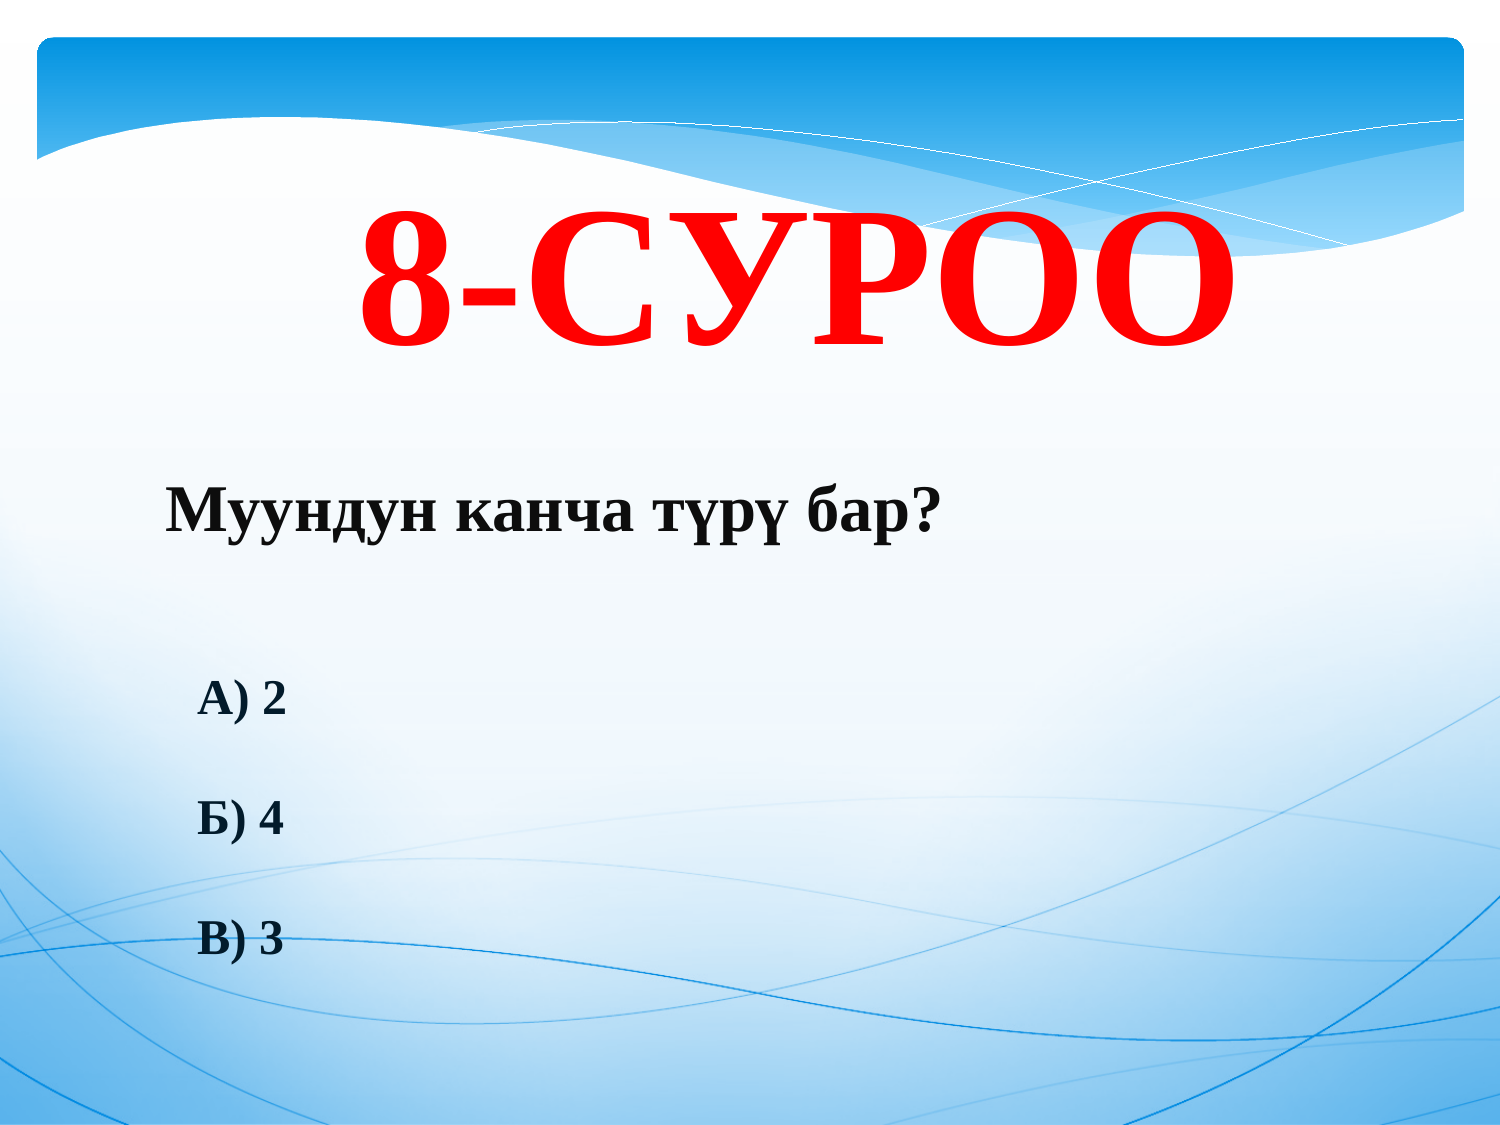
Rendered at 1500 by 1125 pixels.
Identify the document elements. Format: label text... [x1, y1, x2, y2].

text_box 8-СУРОО [341, 137, 1258, 392]
text_box Муундун канча түрү бар? [150, 457, 959, 553]
text_box А) 2 Б) 4 В) 3 [183, 656, 455, 972]
